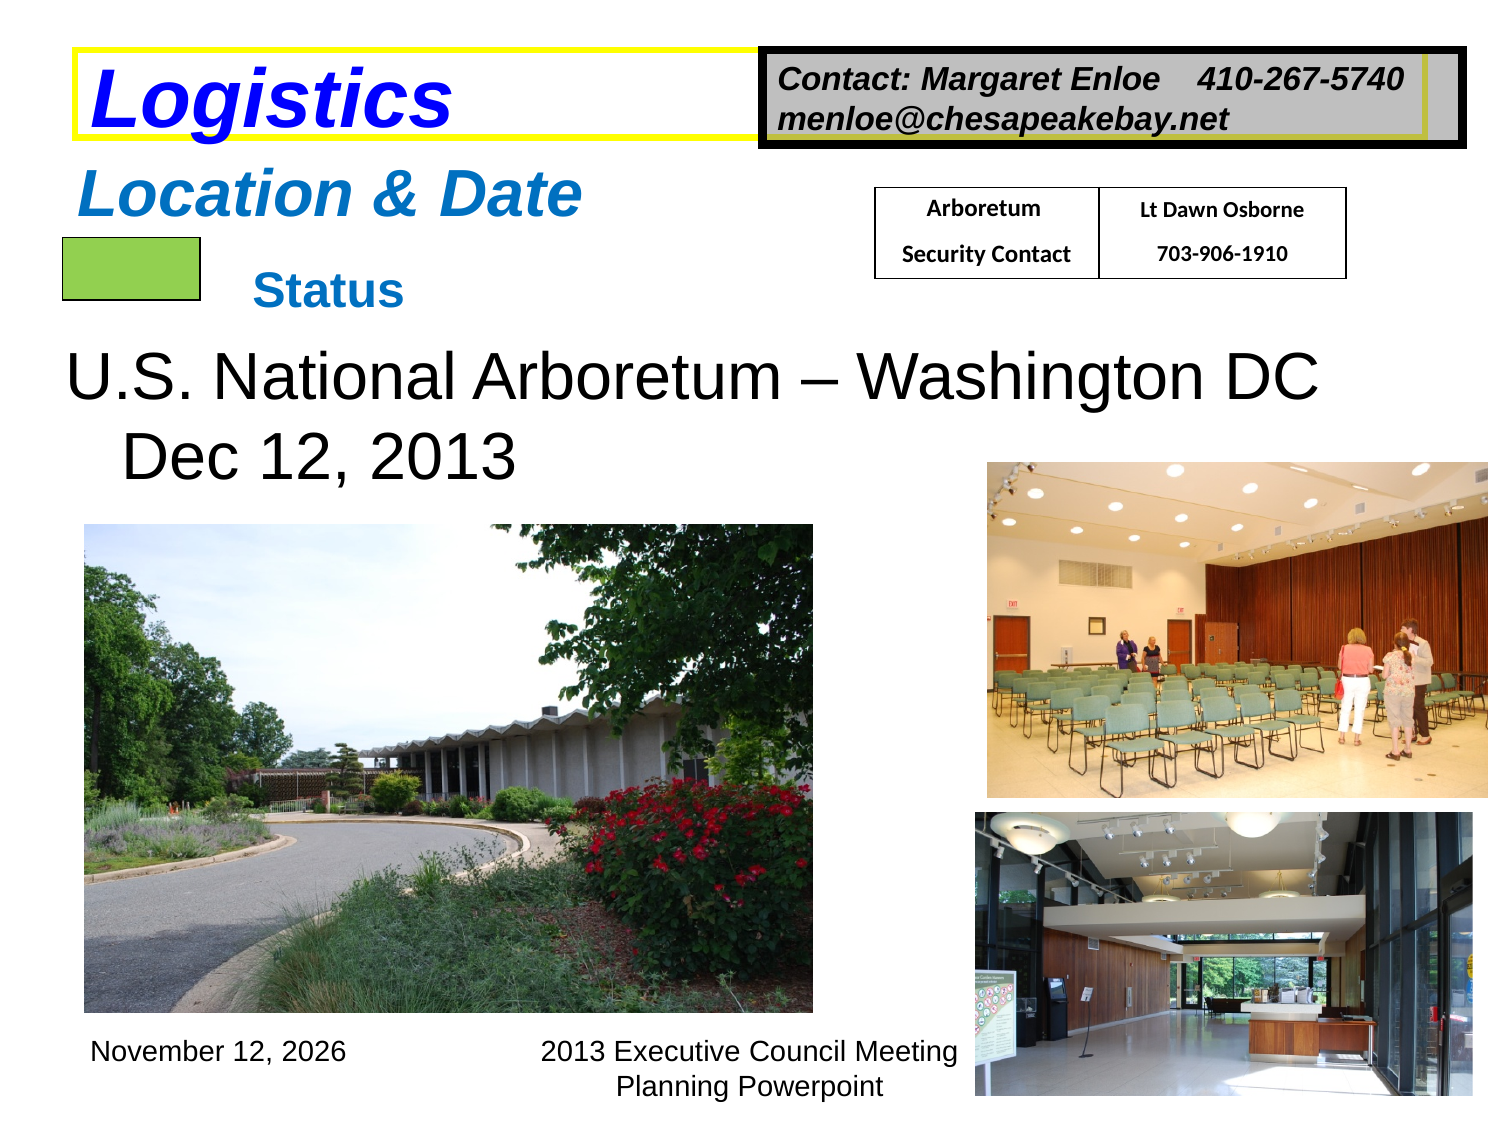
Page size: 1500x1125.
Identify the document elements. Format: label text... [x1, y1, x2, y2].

text_box Status [237, 249, 725, 324]
footer 2013 Executive Council Meeting Planning Powerpoint [512, 1024, 972, 1103]
title Logistics [74, 49, 762, 138]
list U.S. National Arboretum – Washington DC Dec 12, 2013 [49, 324, 1401, 526]
picture [974, 812, 1473, 1096]
text_box Contact: Margaret Enloe 410-267-5740 menloe@chesapeakebay.net [762, 49, 1463, 145]
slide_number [74, 1024, 426, 1103]
text_box [62, 237, 200, 300]
text_box Location & Date [62, 142, 600, 238]
table_header Arboretum Security Contact [876, 188, 1098, 278]
table_header Lt Dawn Osborne 703-906-1910 [1100, 188, 1345, 278]
picture [987, 462, 1488, 798]
picture [83, 524, 813, 1013]
